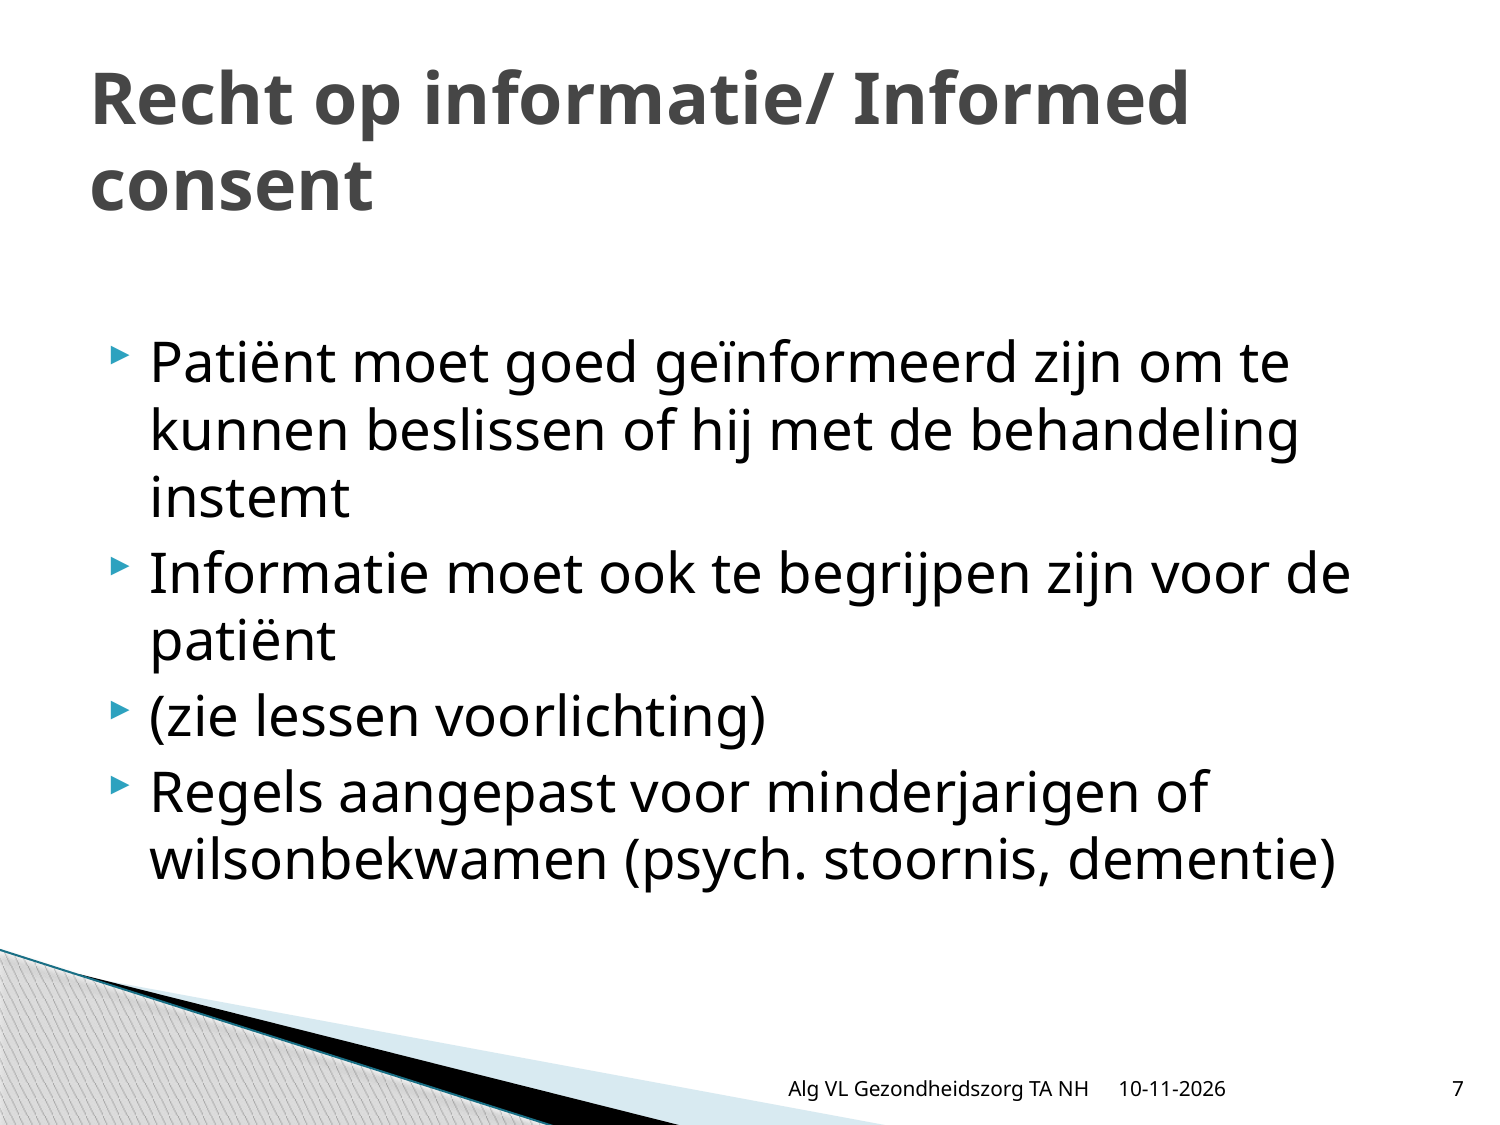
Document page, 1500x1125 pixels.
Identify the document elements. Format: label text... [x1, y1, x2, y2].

title Recht op informatie/ Informed consent [75, 45, 1425, 233]
footer Alg VL Gezondheidszorg TA NH [718, 1051, 1105, 1112]
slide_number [1105, 1051, 1418, 1112]
list Patiënt moet goed geïnformeerd zijn om te kunnen beslissen of hij met de behandeling instemt Informatie moet ook te begrijpen zijn voor de patiënt (zie lessen voorlichting) Regels aangepast voor minderjarigen of wilsonbekwamen (psych. stoornis, dementie) [75, 243, 1425, 986]
slide_number 7 [1418, 1051, 1479, 1112]
